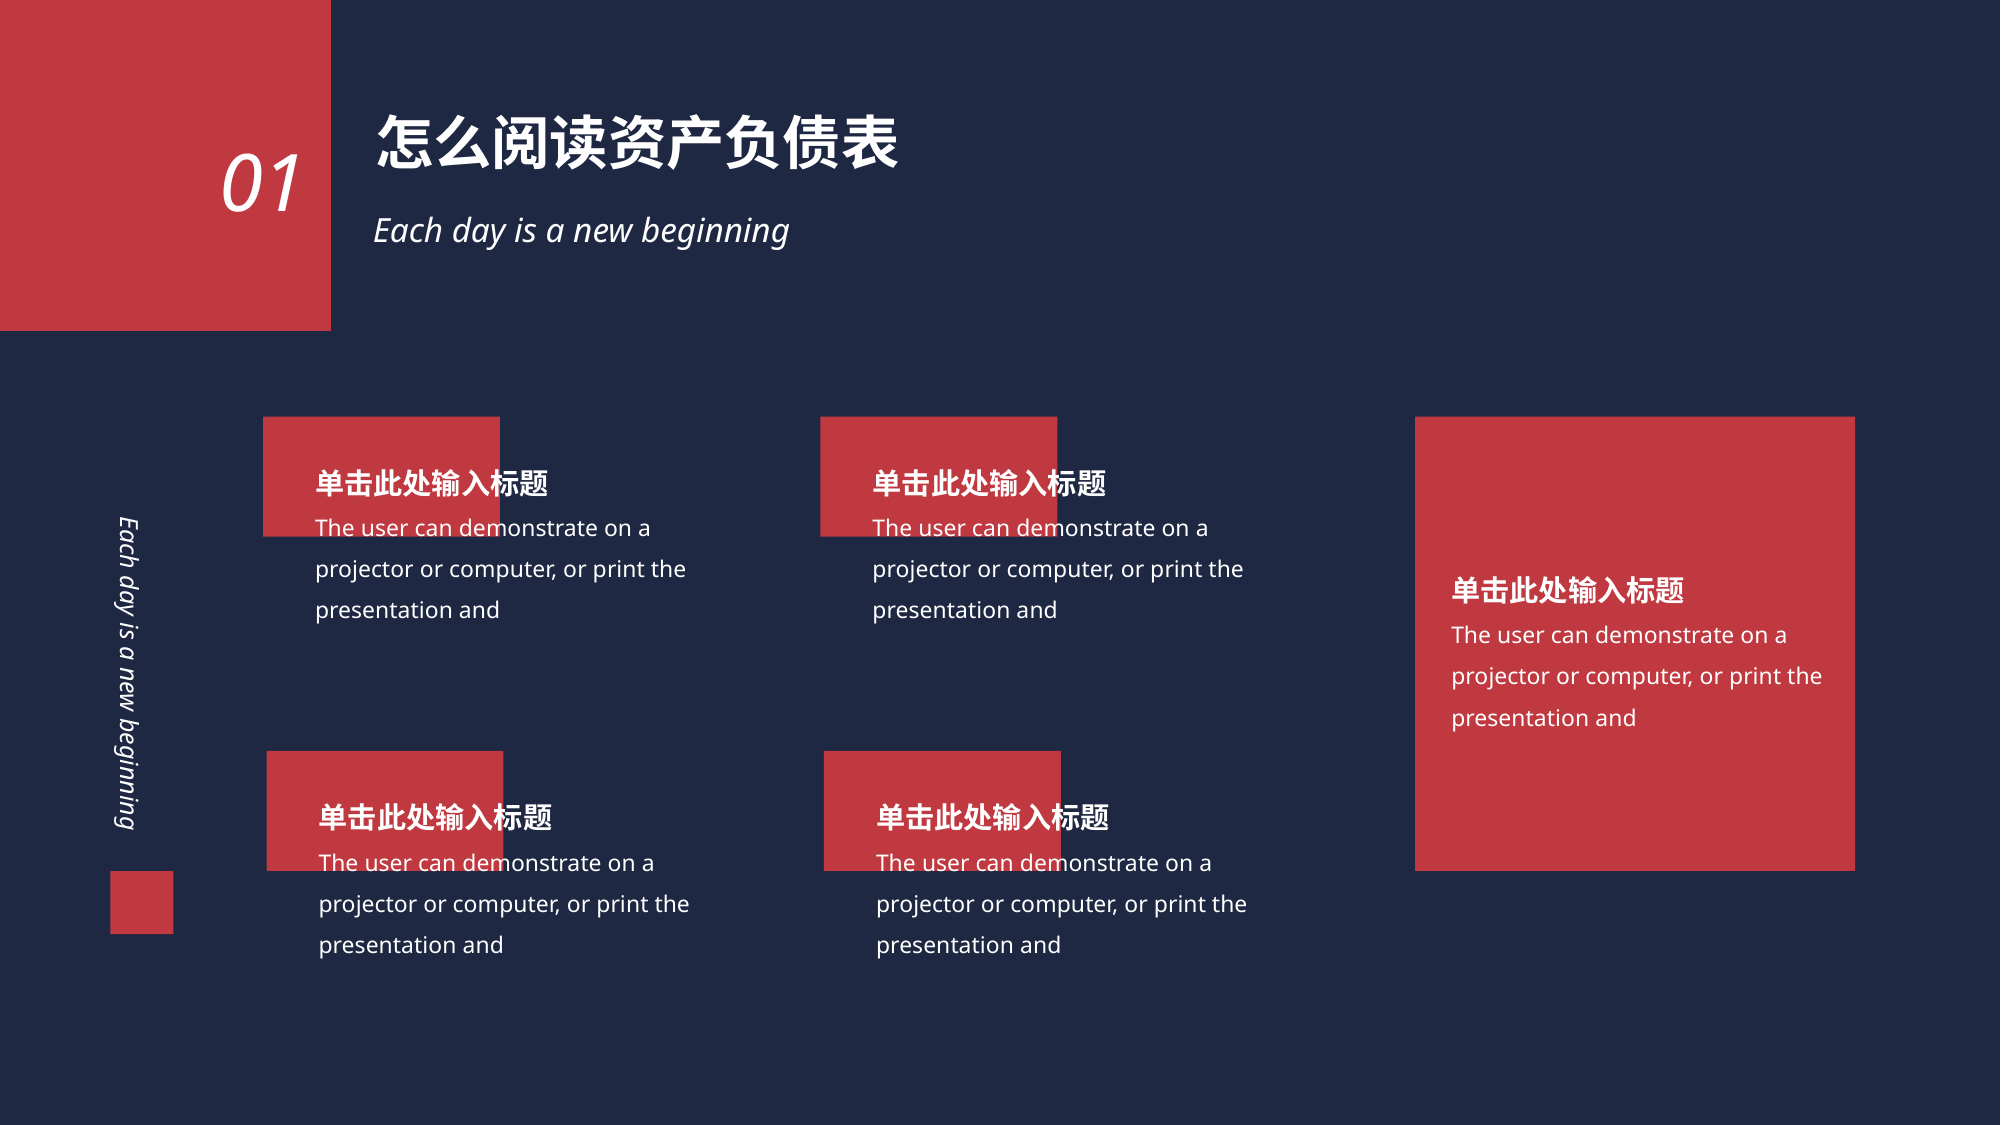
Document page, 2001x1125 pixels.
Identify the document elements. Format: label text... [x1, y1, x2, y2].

text_box [0, 0, 332, 332]
text_box 单击此处输入标题 The user can demonstrate on a projector or computer, or print the presentation and [861, 774, 1304, 966]
text_box [265, 750, 504, 872]
text_box 单击此处输入标题 The user can demonstrate on a projector or computer, or print the presentation and [300, 440, 743, 631]
text_box 单击此处输入标题 The user can demonstrate on a projector or computer, or print the presentation and [857, 440, 1301, 631]
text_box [110, 476, 174, 935]
text_box [1414, 415, 1856, 872]
text_box [262, 416, 501, 538]
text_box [141, 99, 975, 254]
text_box 单击此处输入标题 The user can demonstrate on a projector or computer, or print the presentation and [303, 774, 747, 966]
text_box [823, 750, 1062, 872]
text_box 单击此处输入标题 The user can demonstrate on a projector or computer, or print the presentation and [1436, 547, 1879, 738]
text_box [819, 416, 1058, 538]
